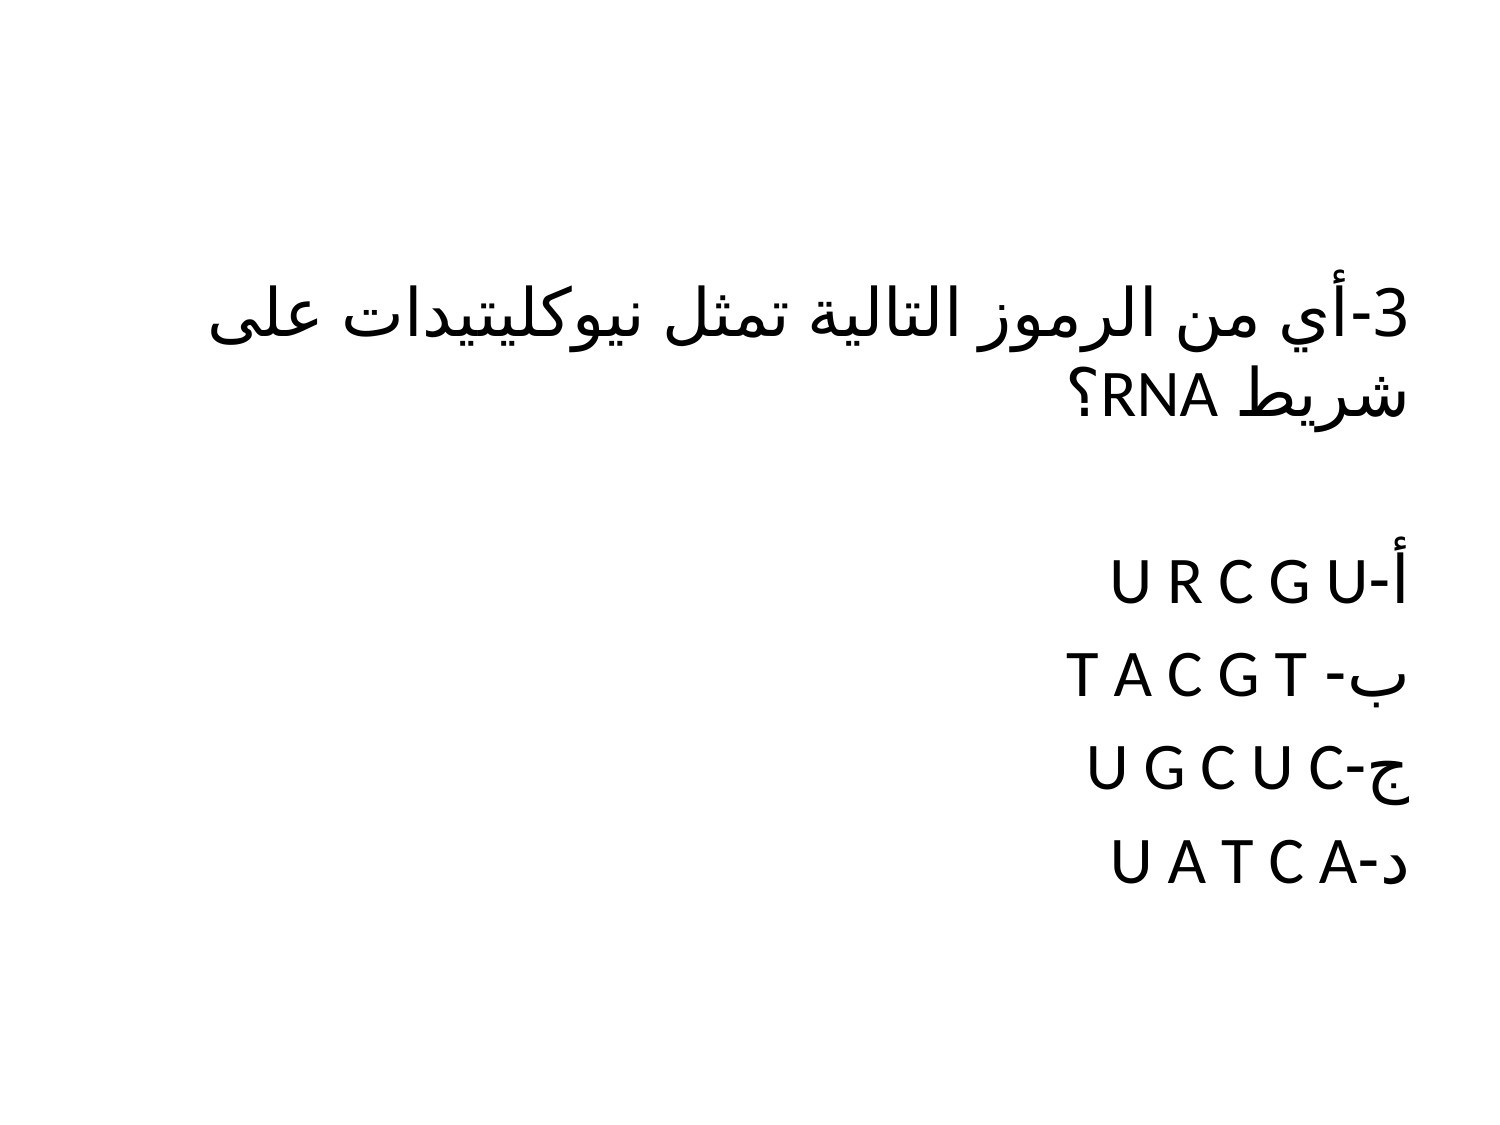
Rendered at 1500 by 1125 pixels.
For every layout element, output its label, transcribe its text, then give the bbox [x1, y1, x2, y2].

list 3-أي من الرموز التالية تمثل نيوكليتيدات على شريط RNA؟ أ-U R C G U ب- T A C G T ج-U G C U C د-U A T C A [75, 262, 1425, 1005]
